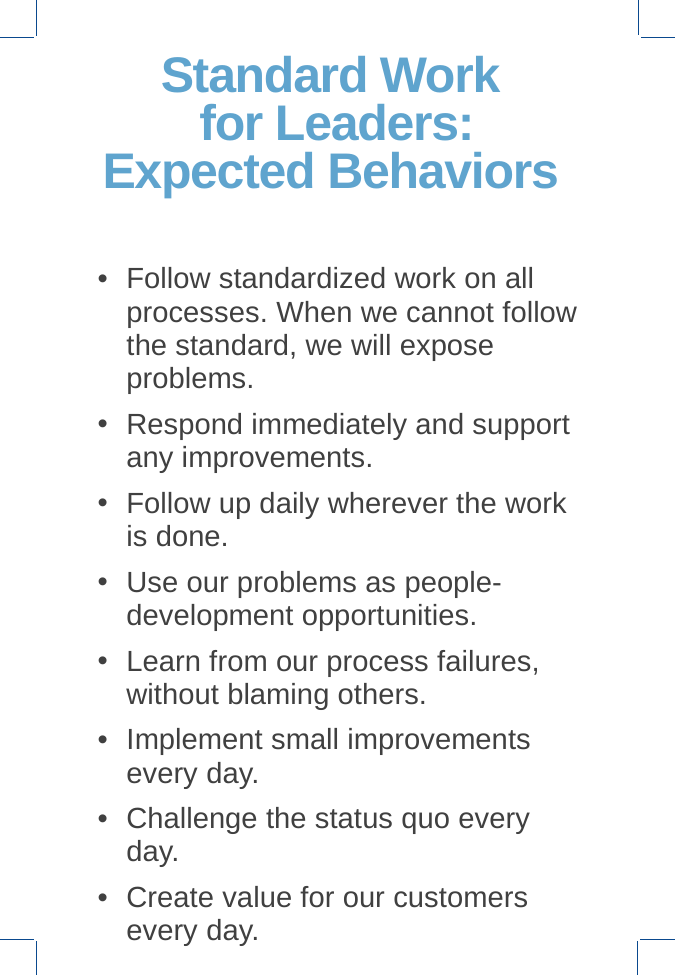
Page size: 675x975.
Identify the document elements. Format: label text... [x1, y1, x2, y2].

title Standard Work for Leaders: Expected Behaviors [35, 52, 639, 198]
list Follow standardized work on all processes. When we cannot follow the standard, we will expose problems. Respond immediately and support any improvements. Follow up daily wherever the work is done. Use our problems as people-development opportunities. Learn from our process failures, without blaming others. Implement small improvements every day. Challenge the status quo every day. Create value for our customers every day. [97, 262, 600, 909]
